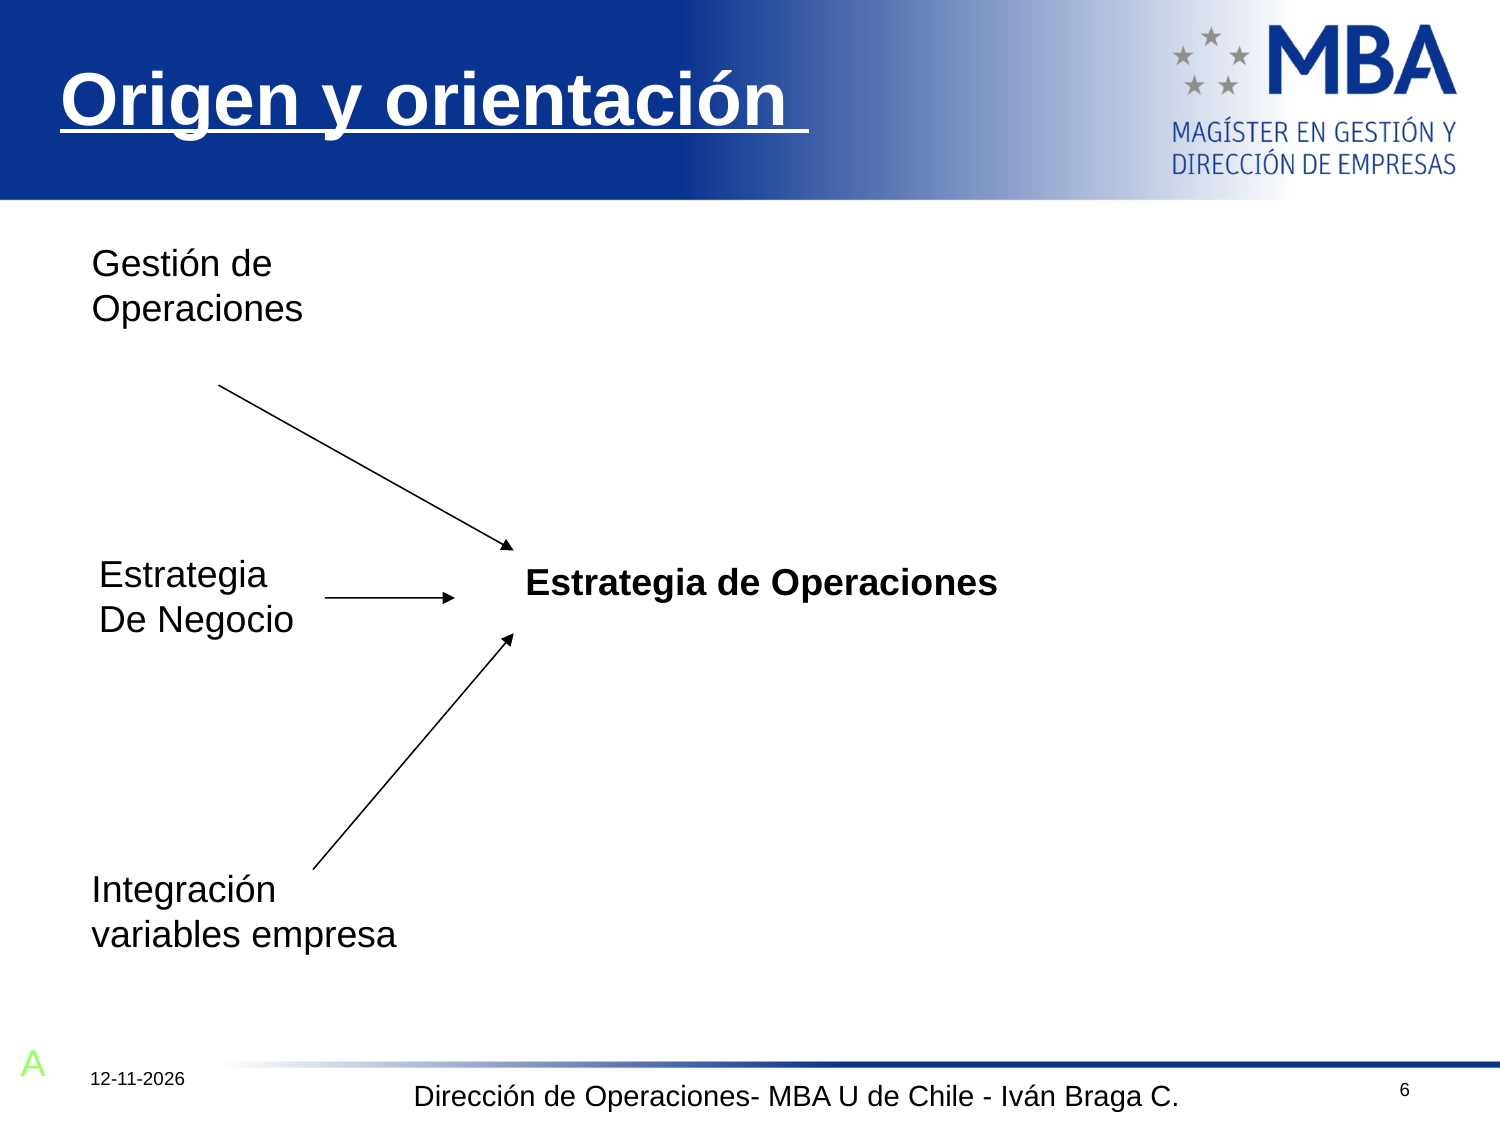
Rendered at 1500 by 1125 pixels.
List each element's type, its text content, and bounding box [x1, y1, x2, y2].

text_box Estrategia de Operaciones [510, 550, 1014, 611]
text_box [218, 385, 514, 551]
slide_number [74, 1058, 426, 1103]
text_box Origen y orientación [45, 42, 825, 148]
text_box [312, 633, 514, 870]
text_box Gestión de Operaciones [76, 231, 502, 337]
text_box Estrategia De Negocio [84, 542, 310, 647]
picture [0, 0, 1500, 1125]
text_box Integración variables empresa [76, 857, 442, 963]
text_box A [5, 1031, 61, 1092]
text_box [324, 591, 455, 605]
slide_number 6 [1234, 1070, 1426, 1125]
footer [501, 1070, 1034, 1125]
